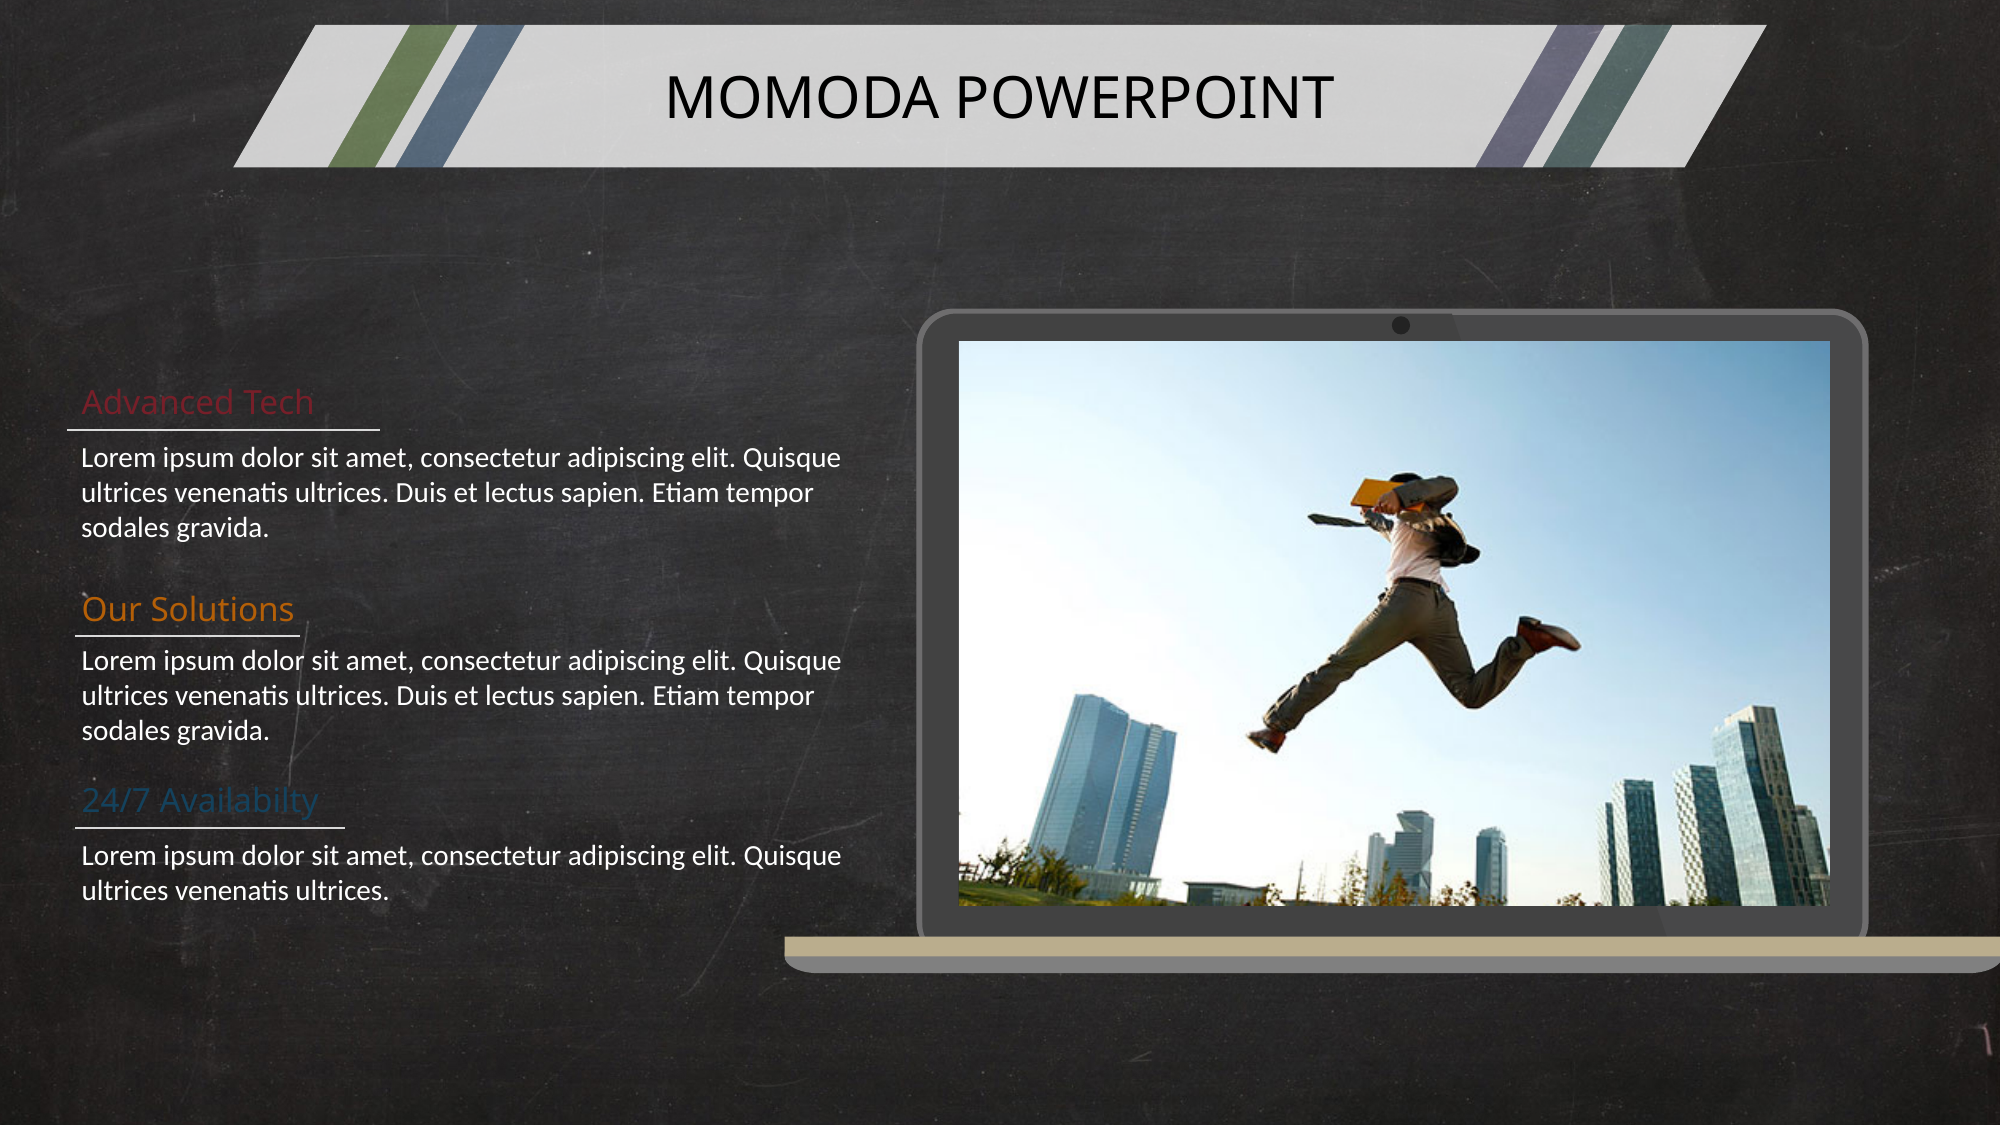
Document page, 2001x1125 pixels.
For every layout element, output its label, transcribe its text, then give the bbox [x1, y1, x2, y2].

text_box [66, 373, 902, 552]
text_box MOMODA POWERPOINT [609, 53, 1390, 139]
text_box [231, 23, 412, 169]
text_box [440, 23, 1560, 169]
text_box [329, 23, 456, 169]
picture [0, 0, 2000, 1125]
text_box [784, 311, 2000, 974]
picture [958, 341, 1830, 906]
text_box [1520, 23, 1627, 169]
text_box [1588, 23, 1769, 169]
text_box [66, 580, 903, 756]
text_box [1476, 23, 1604, 169]
text_box [1544, 23, 1671, 169]
text_box [373, 23, 480, 169]
text_box [396, 23, 524, 169]
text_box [66, 772, 903, 915]
